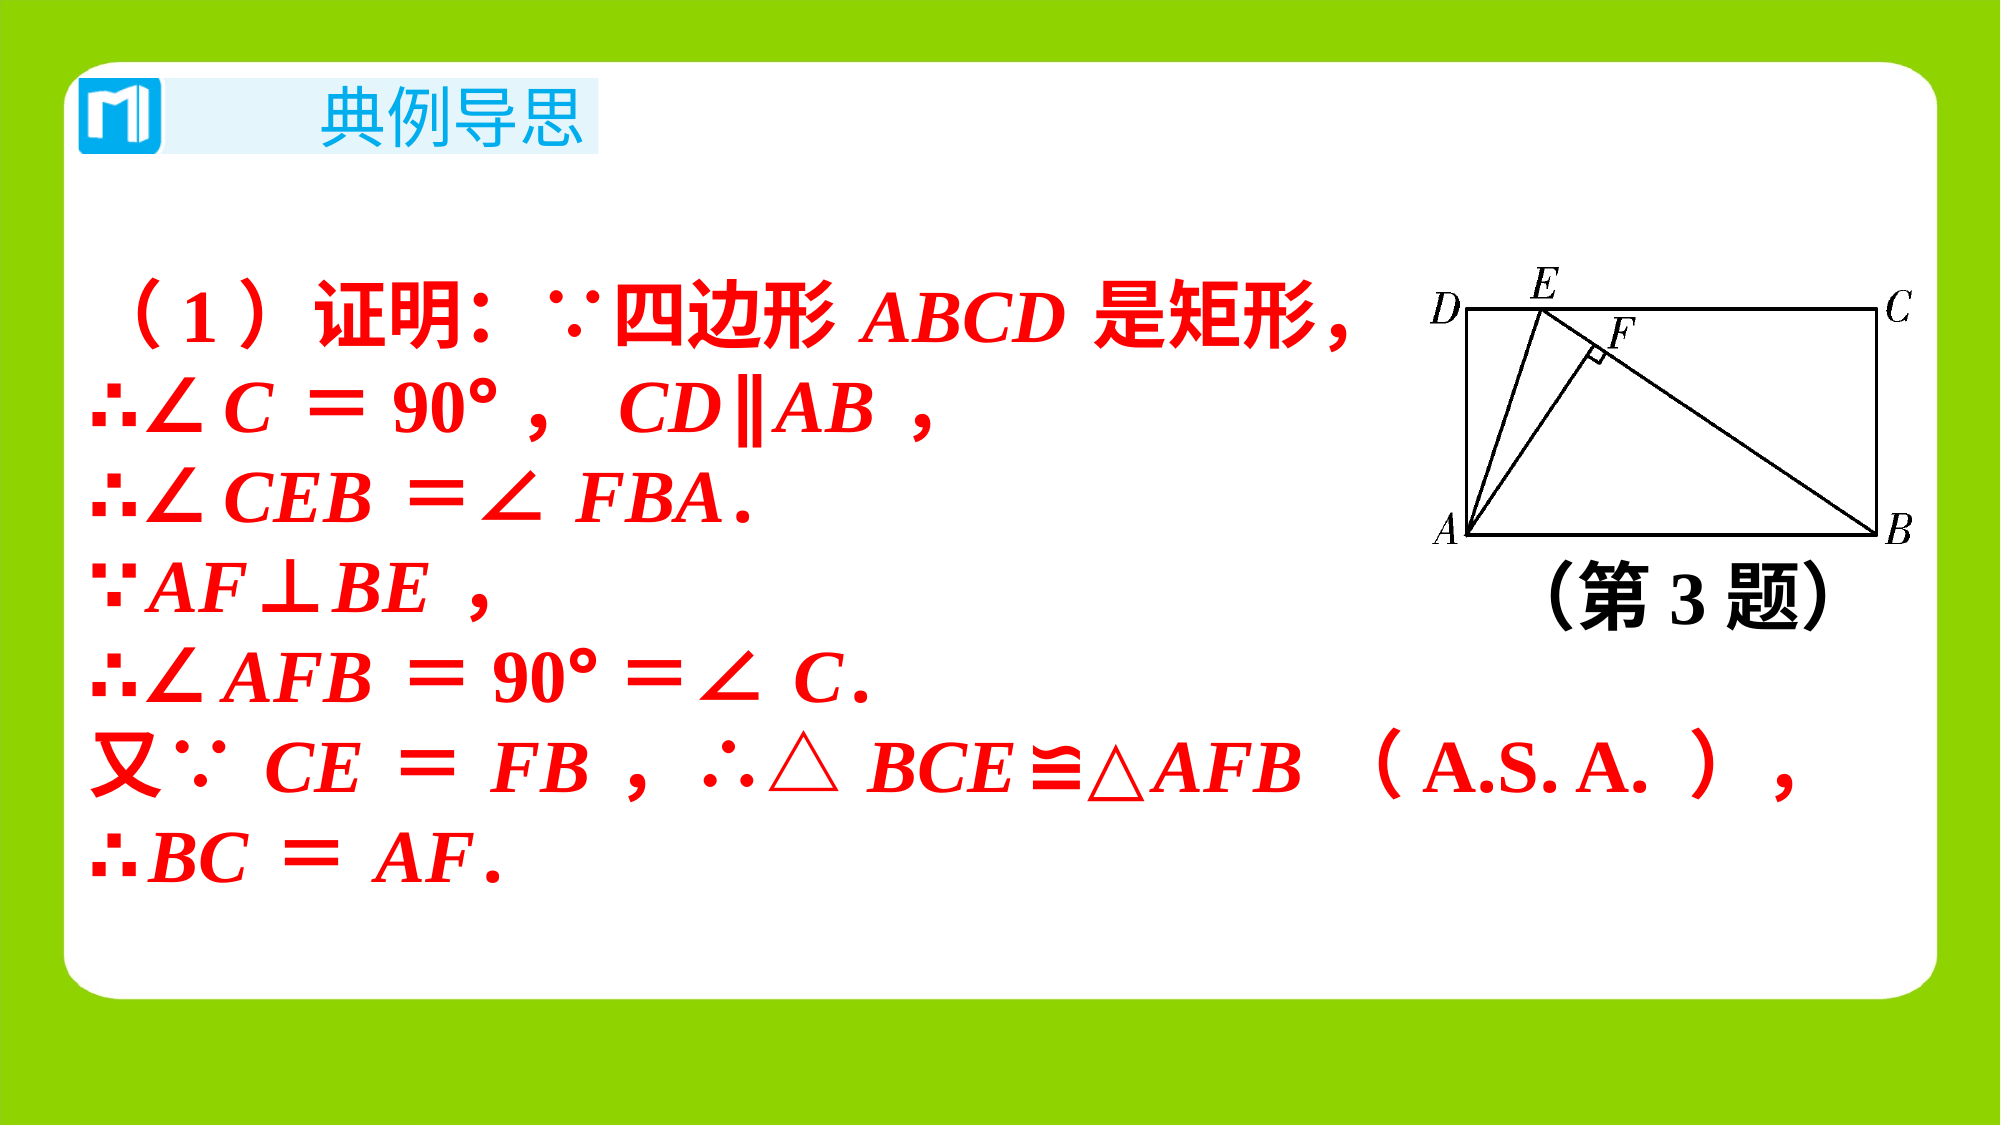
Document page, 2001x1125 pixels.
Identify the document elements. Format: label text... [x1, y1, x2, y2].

picture [0, 0, 2001, 1125]
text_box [1429, 267, 1912, 641]
text_box （1）证明：∵四边形ABCD是矩形， ∴∠C＝90°，CD∥AB， ∴∠CEB＝∠FBA. ∵AF⊥BE， ∴∠AFB＝90°＝∠C. 又∵CE＝FB，∴△BCE≌△AFB（A.S. A. ）， ∴BC＝AF. [88, 267, 1844, 995]
